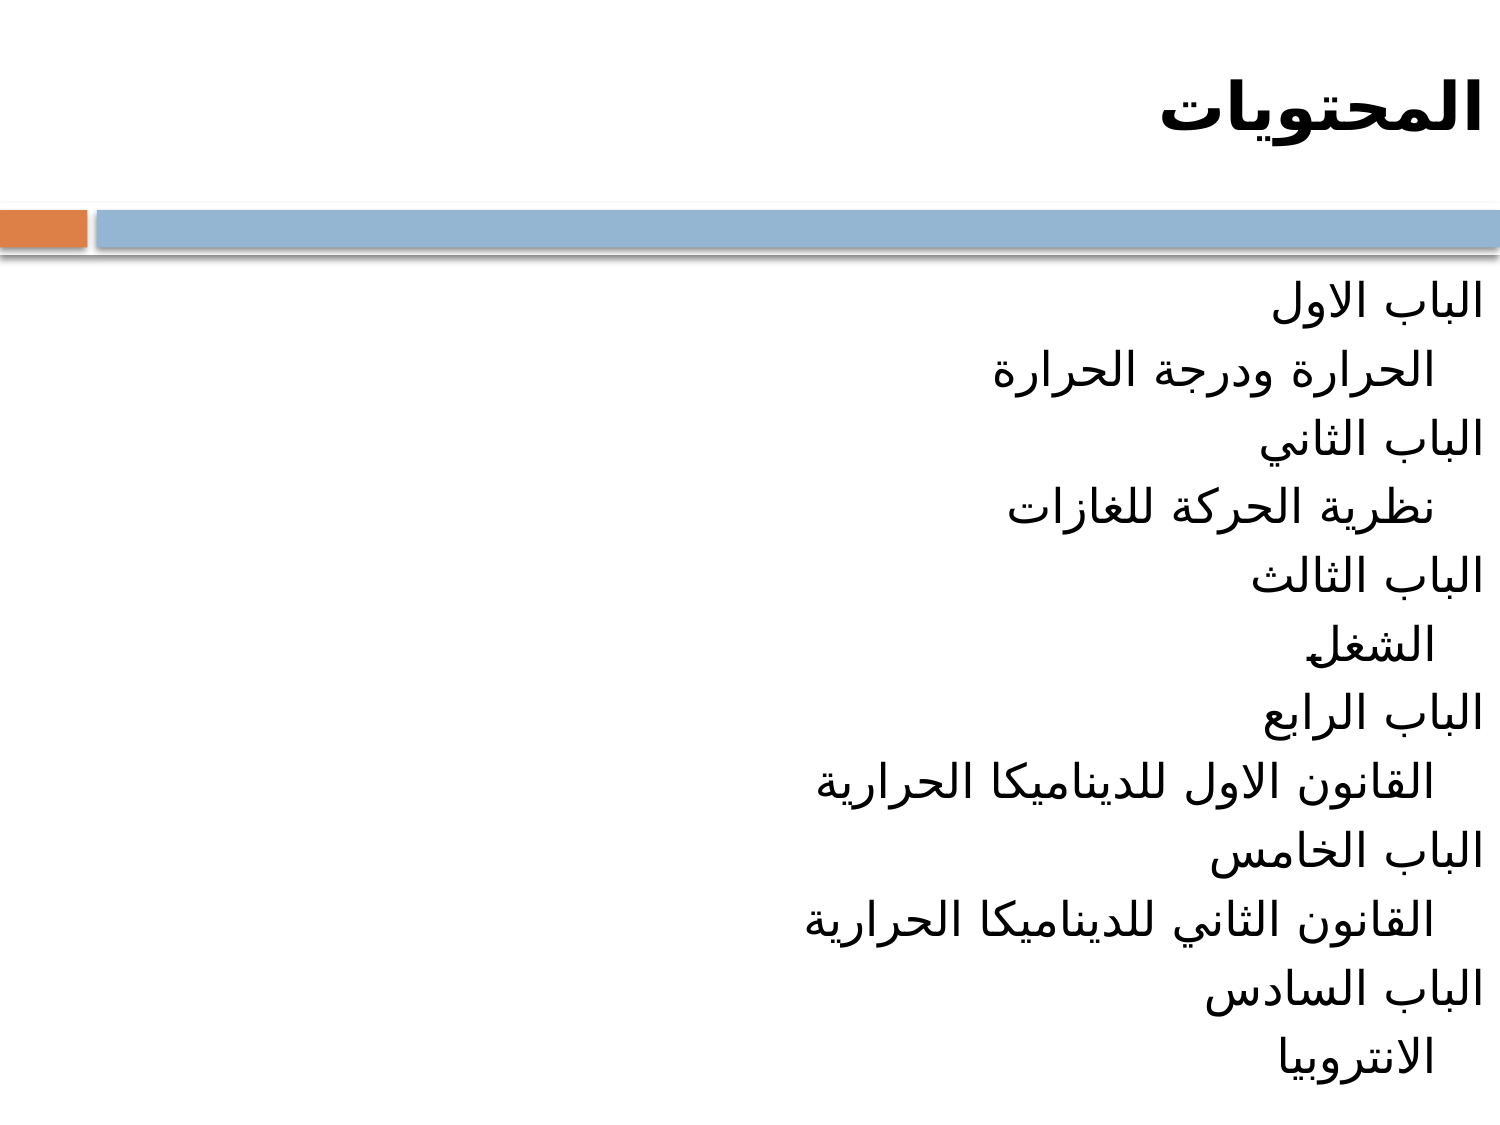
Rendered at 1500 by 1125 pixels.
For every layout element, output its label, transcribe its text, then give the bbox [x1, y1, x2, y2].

title المحتويات [75, 35, 1500, 173]
list الباب الاول الحرارة ودرجة الحرارة الباب الثاني نظرية الحركة للغازات الباب الثالث الشغل الباب الرابع القانون الاول للديناميكا الحرارية الباب الخامس القانون الثاني للديناميكا الحرارية الباب السادس الانتروبيا [162, 262, 1500, 1094]
